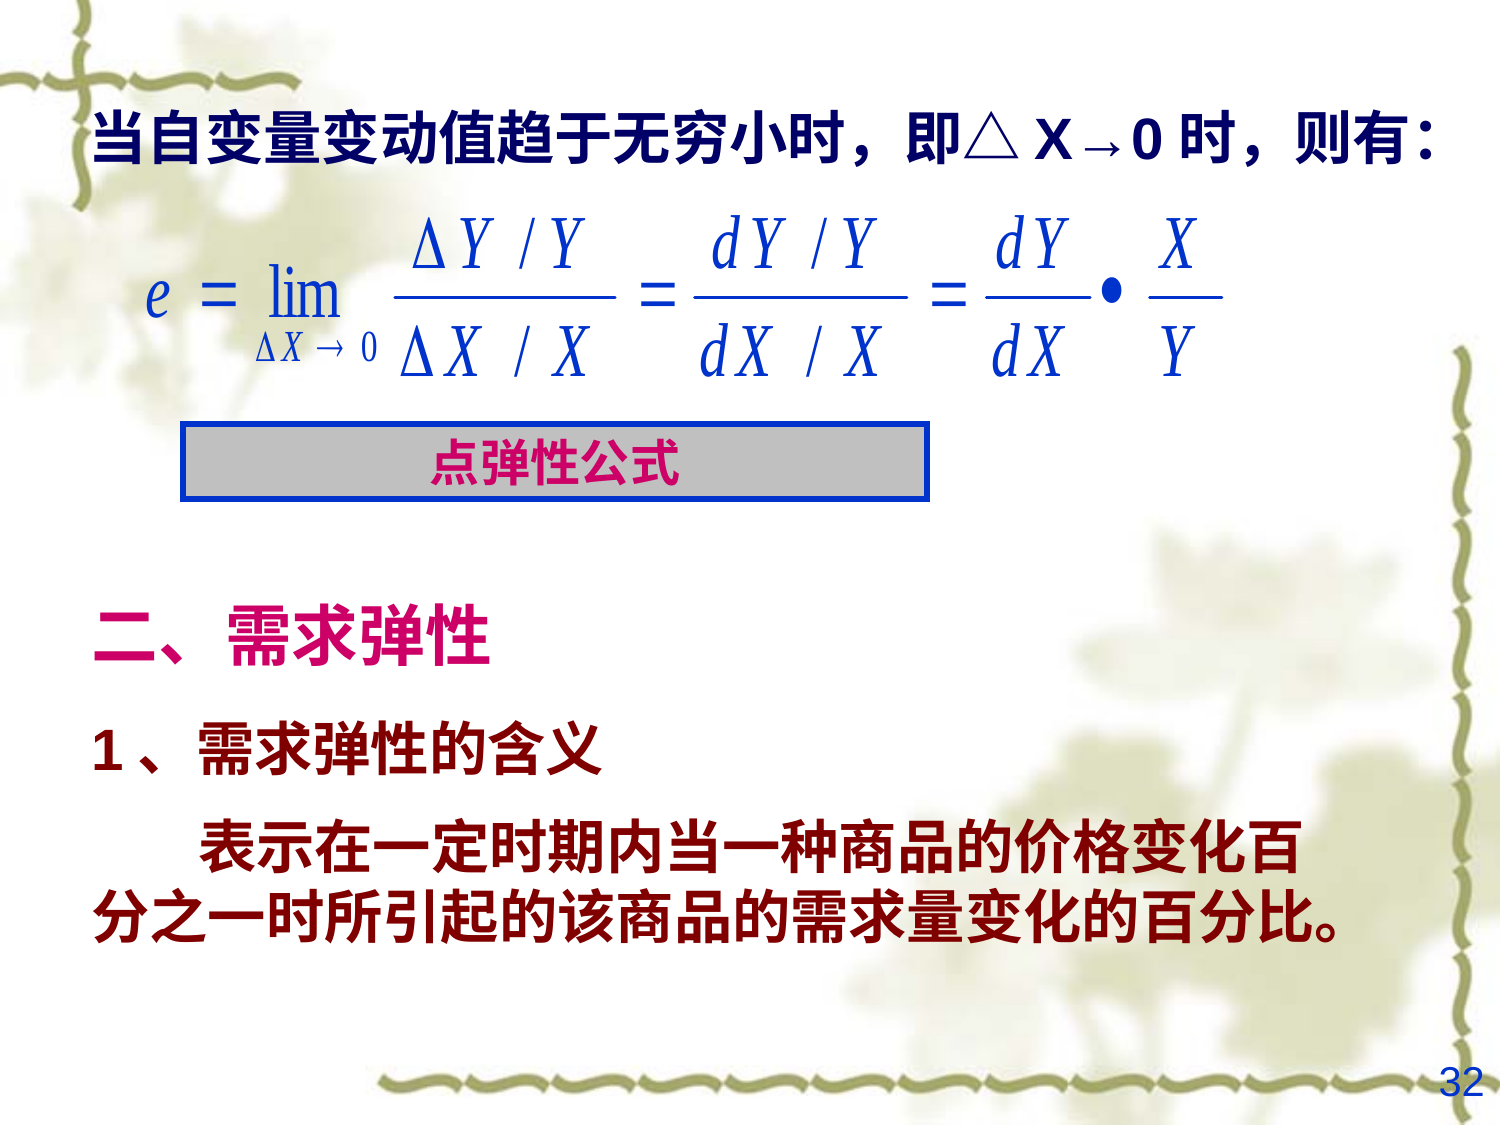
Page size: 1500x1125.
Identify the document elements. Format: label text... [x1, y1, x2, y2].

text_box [135, 196, 1235, 389]
list 当自变量变动值趋于无穷小时，即△X→0时，则有： [73, 101, 1471, 185]
text_box 二、需求弹性 [76, 586, 597, 681]
slide_number 32 [1080, 1046, 1500, 1125]
text_box 1、需求弹性的含义 表示在一定时期内当一种商品的价格变化百分之一时所引起的该商品的需求量变化的百分比。 [76, 704, 1376, 958]
picture [0, 0, 1500, 1125]
text_box 点弹性公式 [183, 424, 928, 499]
